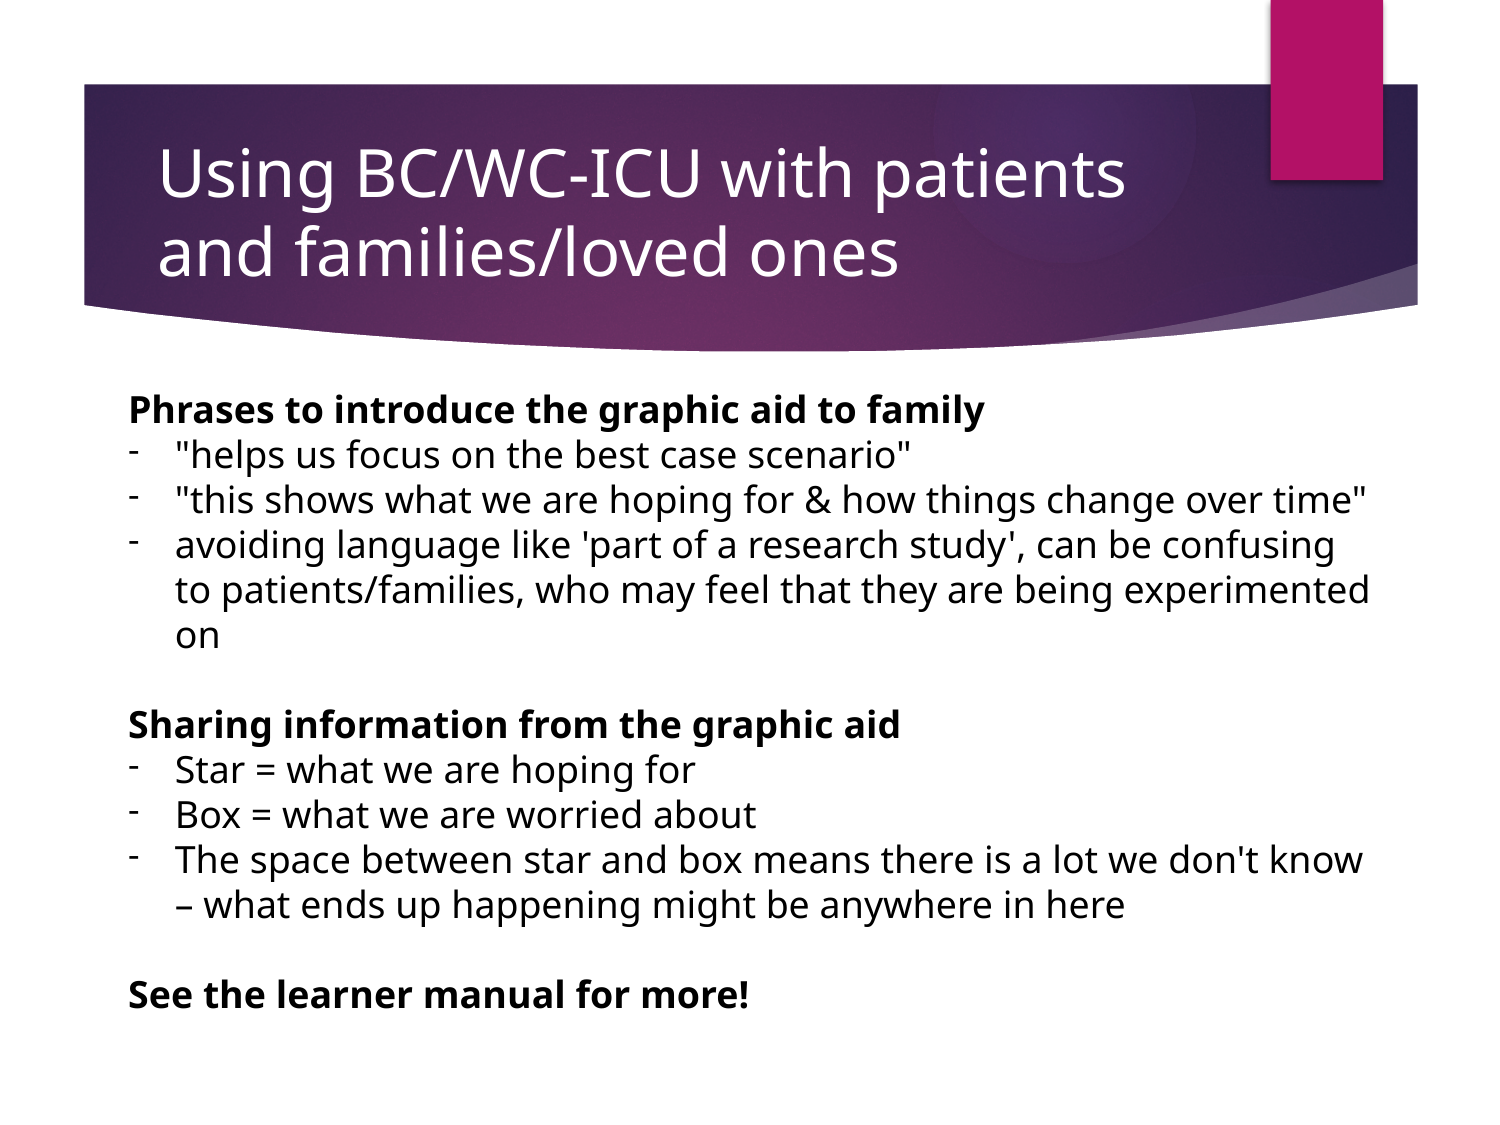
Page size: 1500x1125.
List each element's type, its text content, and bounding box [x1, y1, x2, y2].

title Using BC/WC-ICU with patients and families/loved ones [142, 152, 1183, 269]
text_box Phrases to introduce the graphic aid to family "helps us focus on the best case scenario" "this shows what we are hoping for & how things change over time" avoiding language like 'part of a research study', can be confusing to patients/families, who may feel that they are being experimented on Sharing information from the graphic aid Star = what we are hoping for Box = what we are worried about The space between star and box means there is a lot we don't know – what ends up happening might be anywhere in here See the learner manual for more! [113, 378, 1391, 1024]
